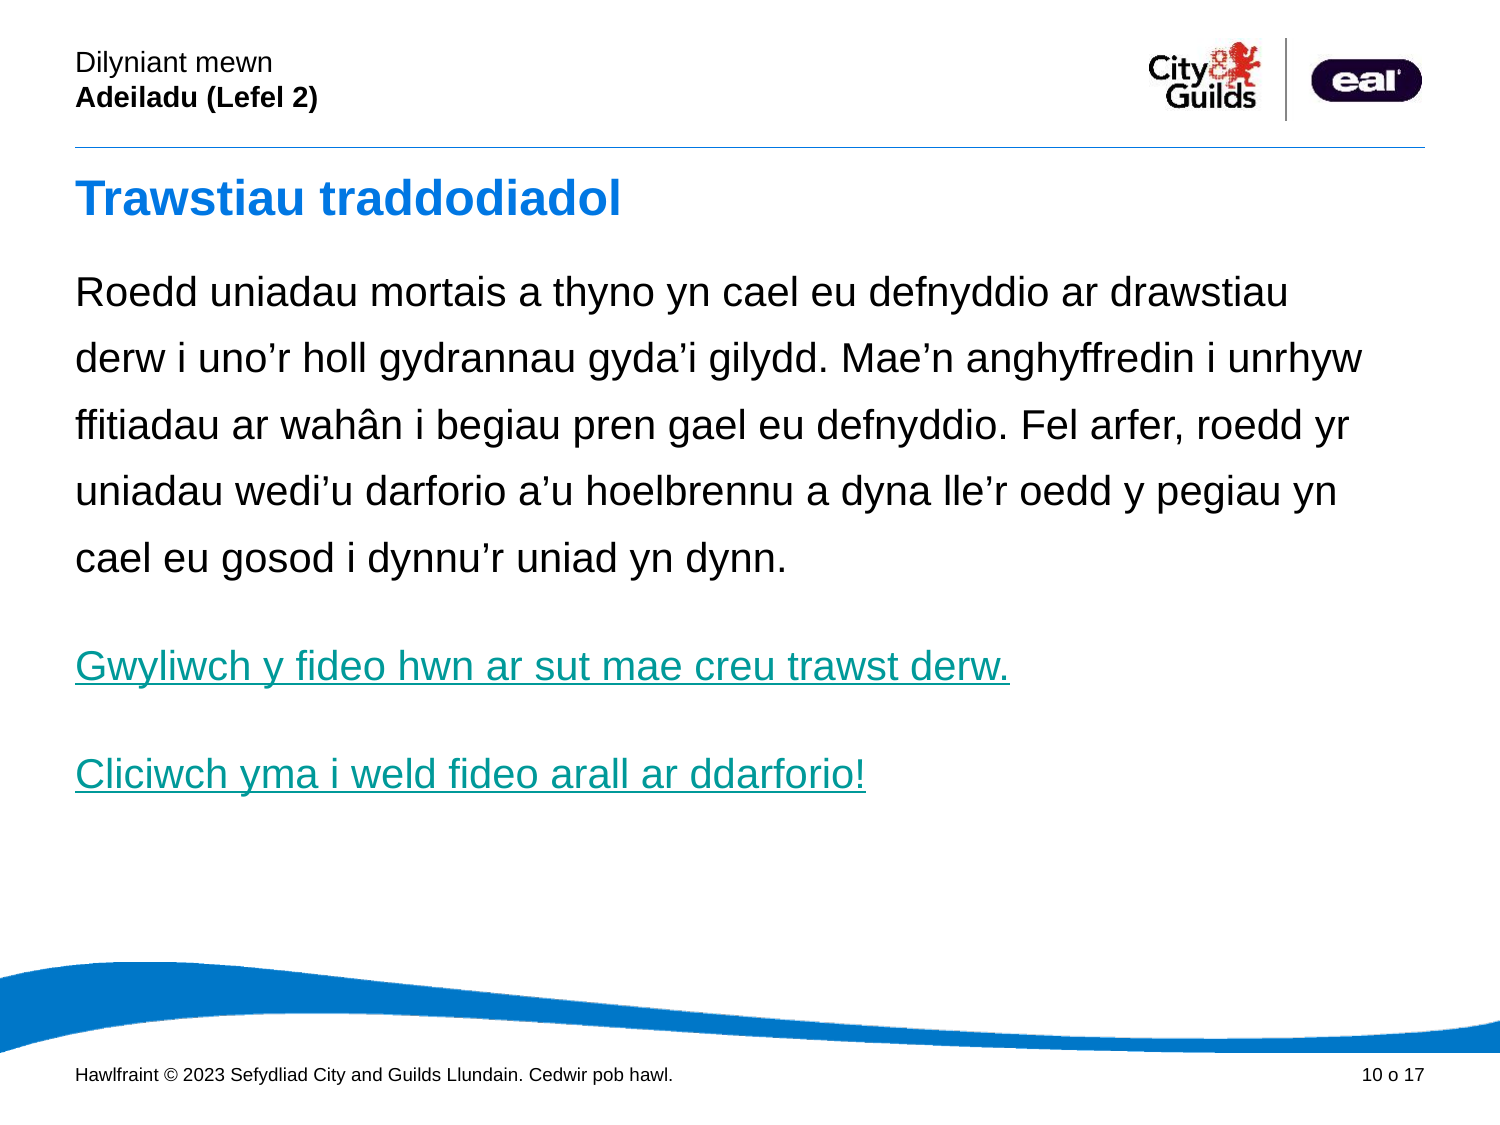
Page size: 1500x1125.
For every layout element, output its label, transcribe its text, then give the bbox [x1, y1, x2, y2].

picture [1149, 38, 1422, 121]
title Trawstiau traddodiadol [75, 165, 1425, 229]
list Roedd uniadau mortais a thyno yn cael eu defnyddio ar drawstiau derw i uno’r holl gydrannau gyda’i gilydd. Mae’n anghyffredin i unrhyw ffitiadau ar wahân i begiau pren gael eu defnyddio. Fel arfer, roedd yr uniadau wedi’u darforio a’u hoelbrennu a dyna lle’r oedd y pegiau yn cael eu gosod i dynnu’r uniad yn dynn. Gwyliwch y fideo hwn ar sut mae creu trawst derw. Cliciwch yma i weld fideo arall ar ddarforio! [75, 248, 1388, 953]
picture [0, 962, 1500, 1053]
